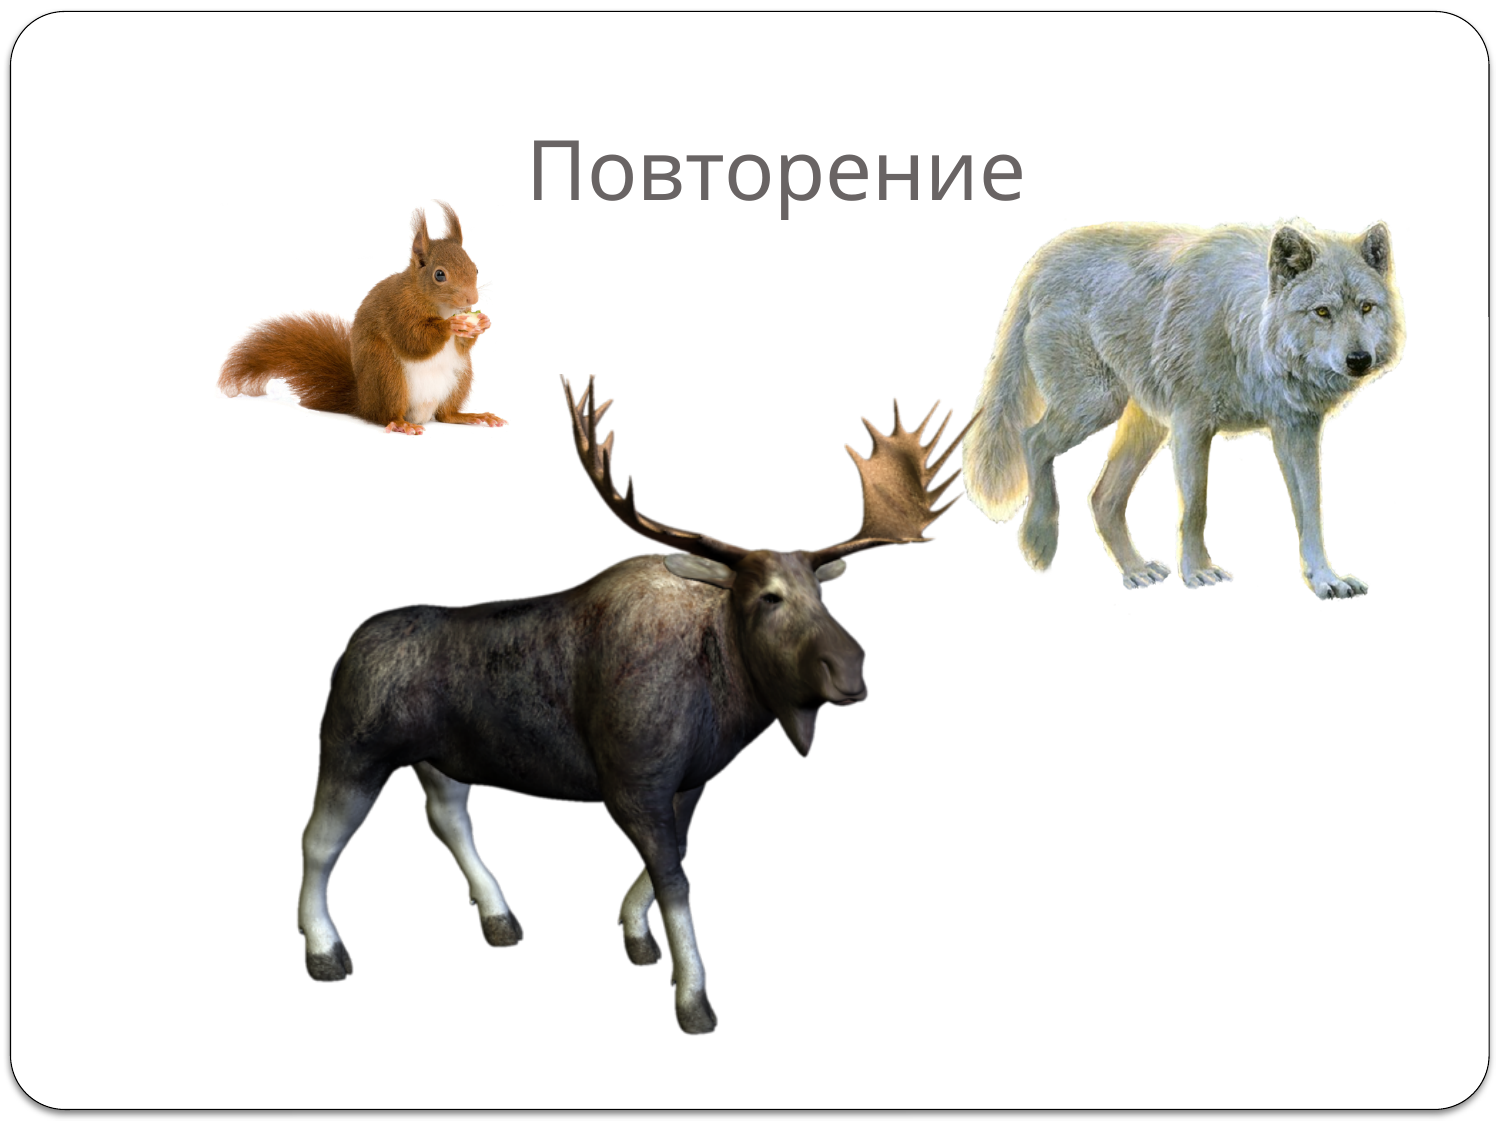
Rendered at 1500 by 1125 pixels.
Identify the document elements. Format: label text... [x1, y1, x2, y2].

picture [214, 137, 1500, 1041]
title Повторение [150, 45, 1425, 233]
